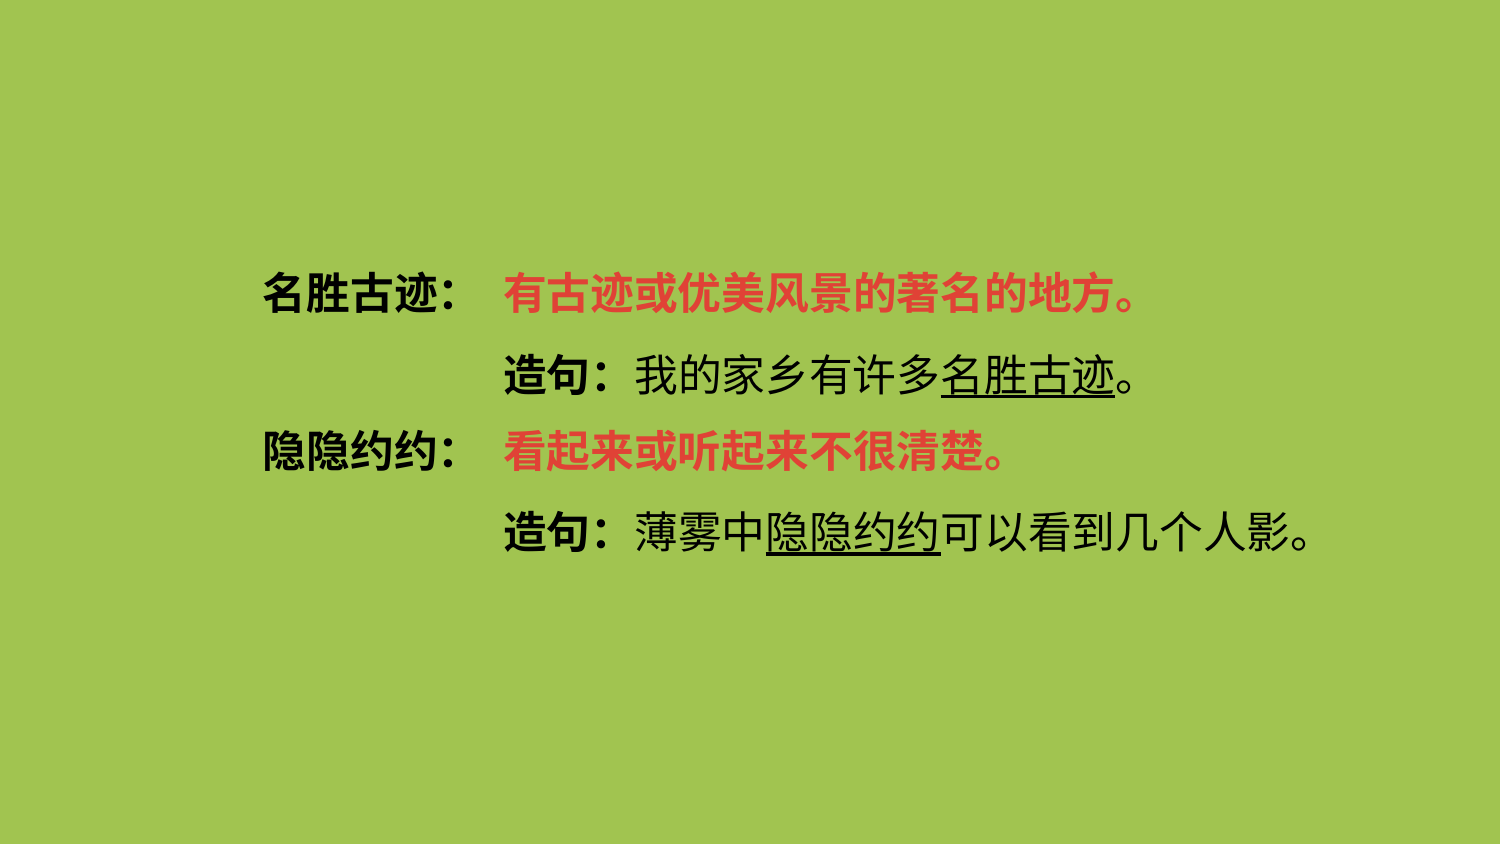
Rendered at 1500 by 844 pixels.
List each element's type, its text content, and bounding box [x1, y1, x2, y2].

text_box 有古迹或优美风景的著名的地方。 看起来或听起来不很清楚。 [491, 260, 1242, 342]
text_box 造句：我的家乡有许多名胜古迹。 造句：薄雾中隐隐约约可以看到几个人影。 [491, 342, 1378, 669]
text_box 名胜古迹： 隐隐约约： [251, 260, 491, 587]
